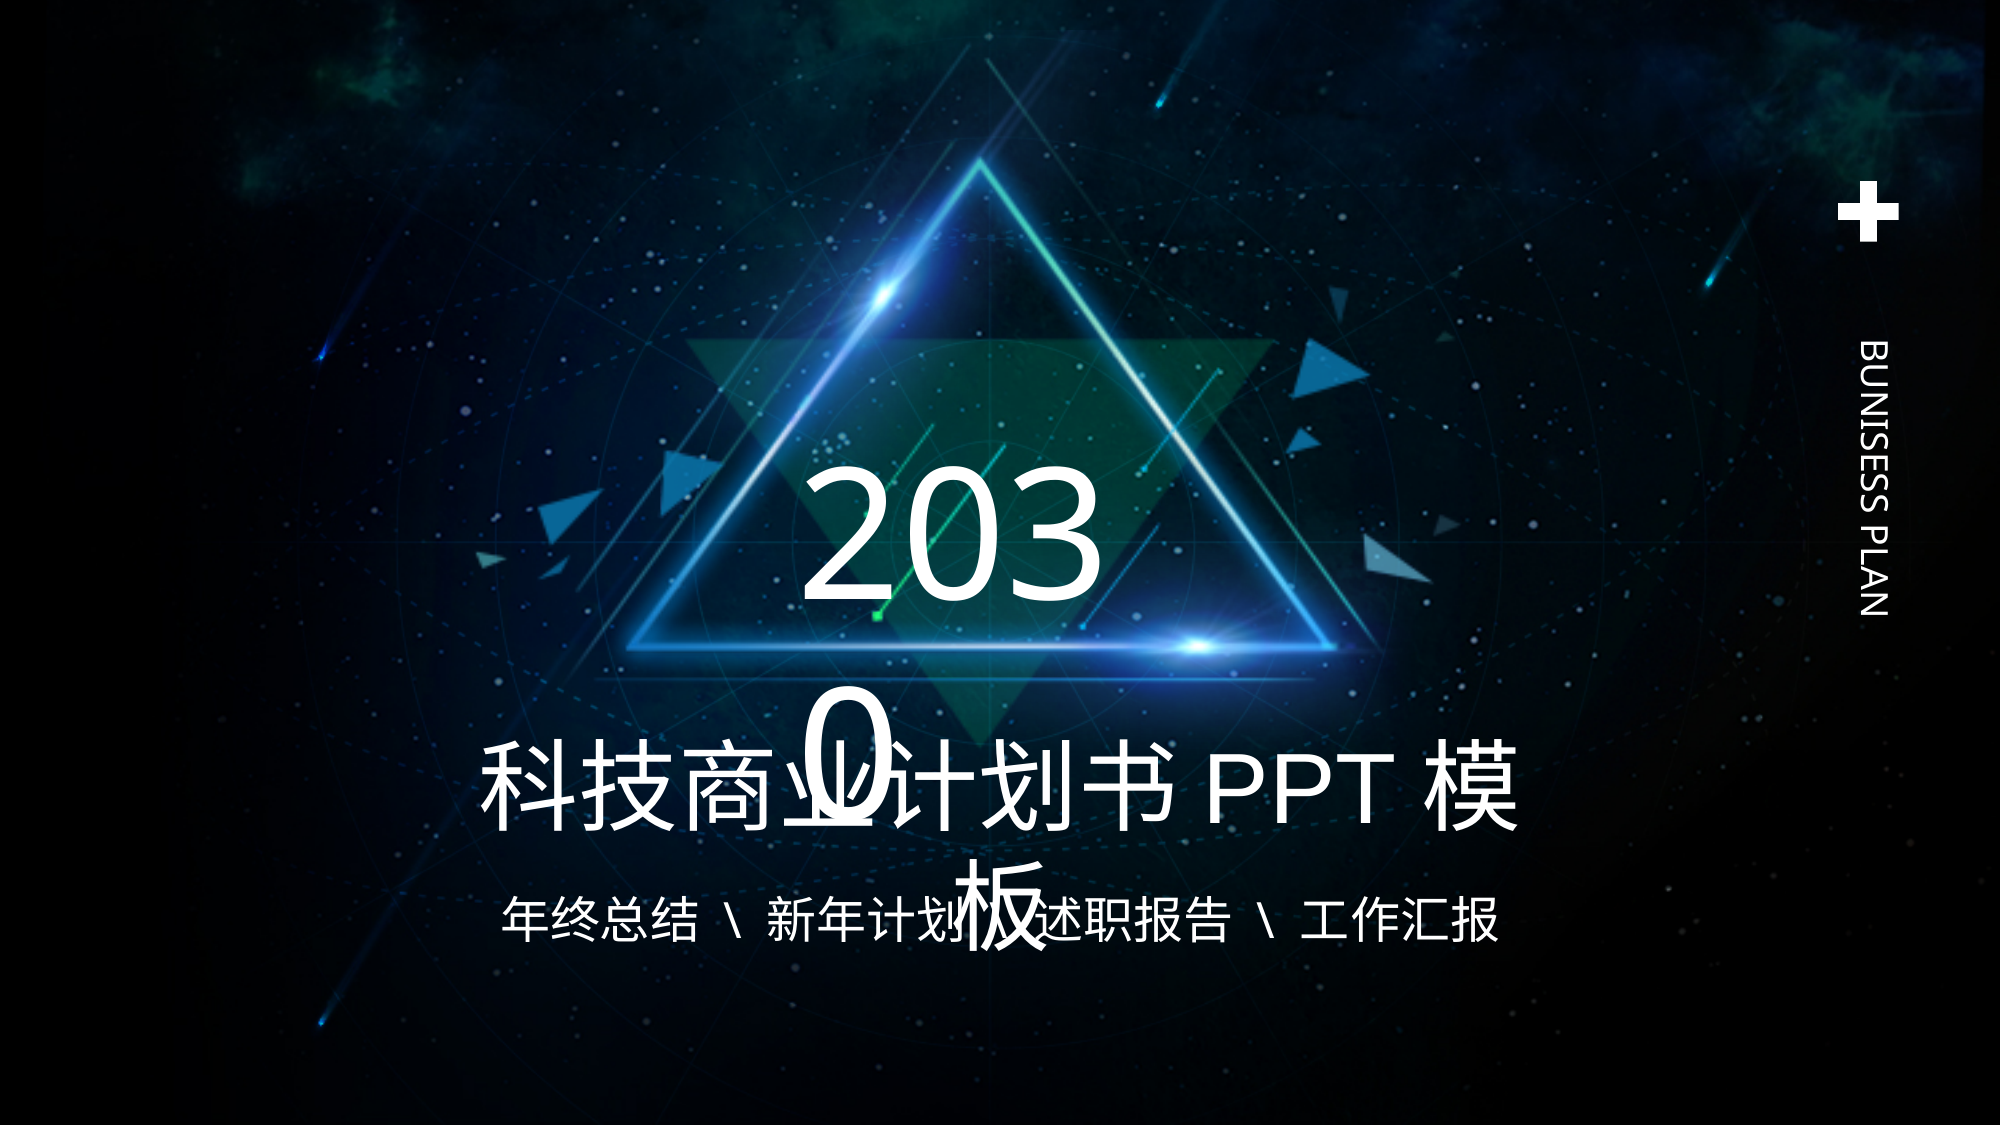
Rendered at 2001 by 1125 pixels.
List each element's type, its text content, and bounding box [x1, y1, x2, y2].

text_box 年终总结 \ 新年计划 \ 述职报告 \ 工作汇报 [485, 881, 1515, 957]
text_box [1837, 180, 1900, 243]
picture [0, 0, 2000, 1125]
text_box BUNISESS PLAN [1830, 323, 1907, 728]
text_box 科技商业计划书PPT模板 [432, 715, 1567, 971]
